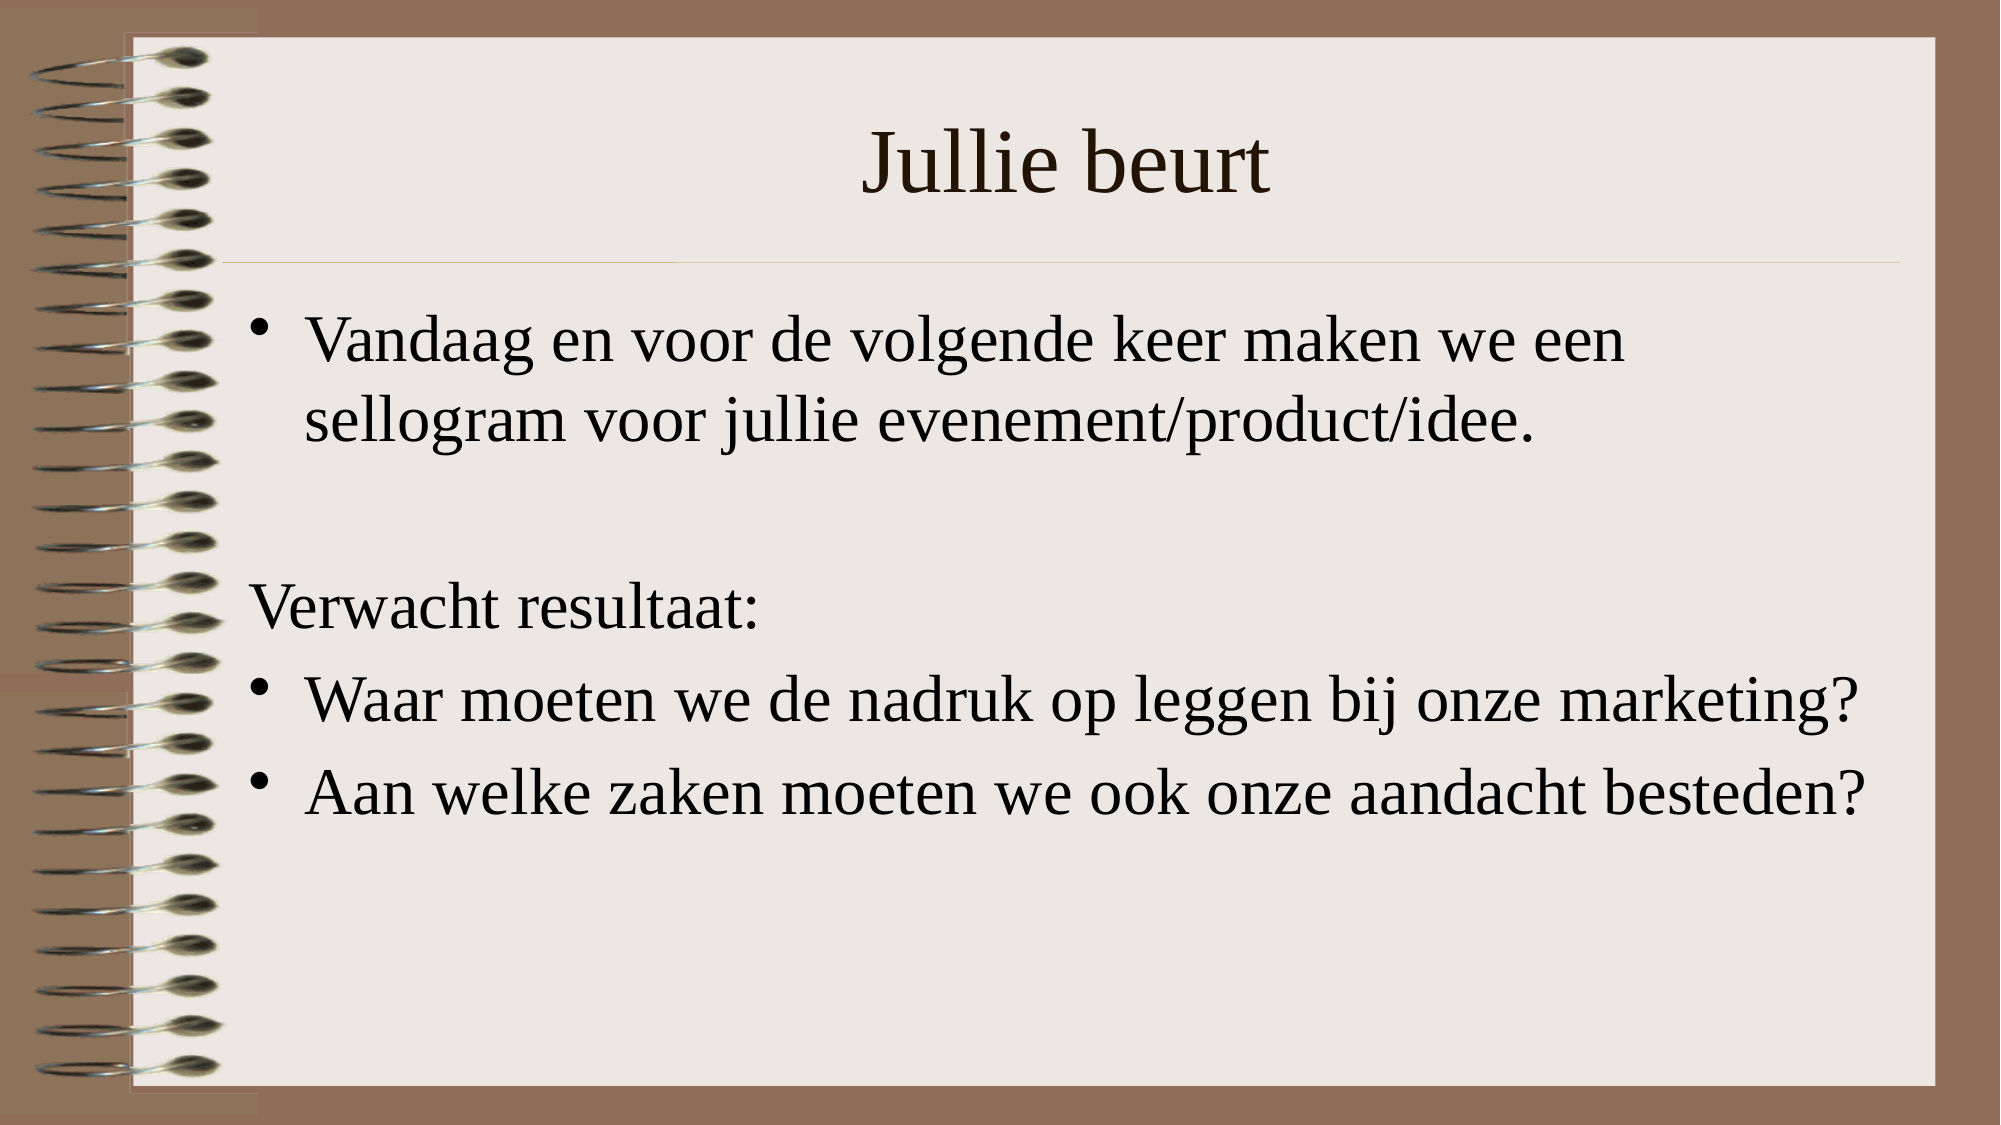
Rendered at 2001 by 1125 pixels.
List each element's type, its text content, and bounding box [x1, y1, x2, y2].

picture [0, 8, 259, 674]
picture [0, 692, 259, 1115]
title Jullie beurt [233, 62, 1900, 250]
list Vandaag en voor de volgende keer maken we een sellogram voor jullie evenement/product/idee. Verwacht resultaat: Waar moeten we de nadruk op leggen bij onze marketing? Aan welke zaken moeten we ook onze aandacht besteden? [233, 287, 1923, 963]
